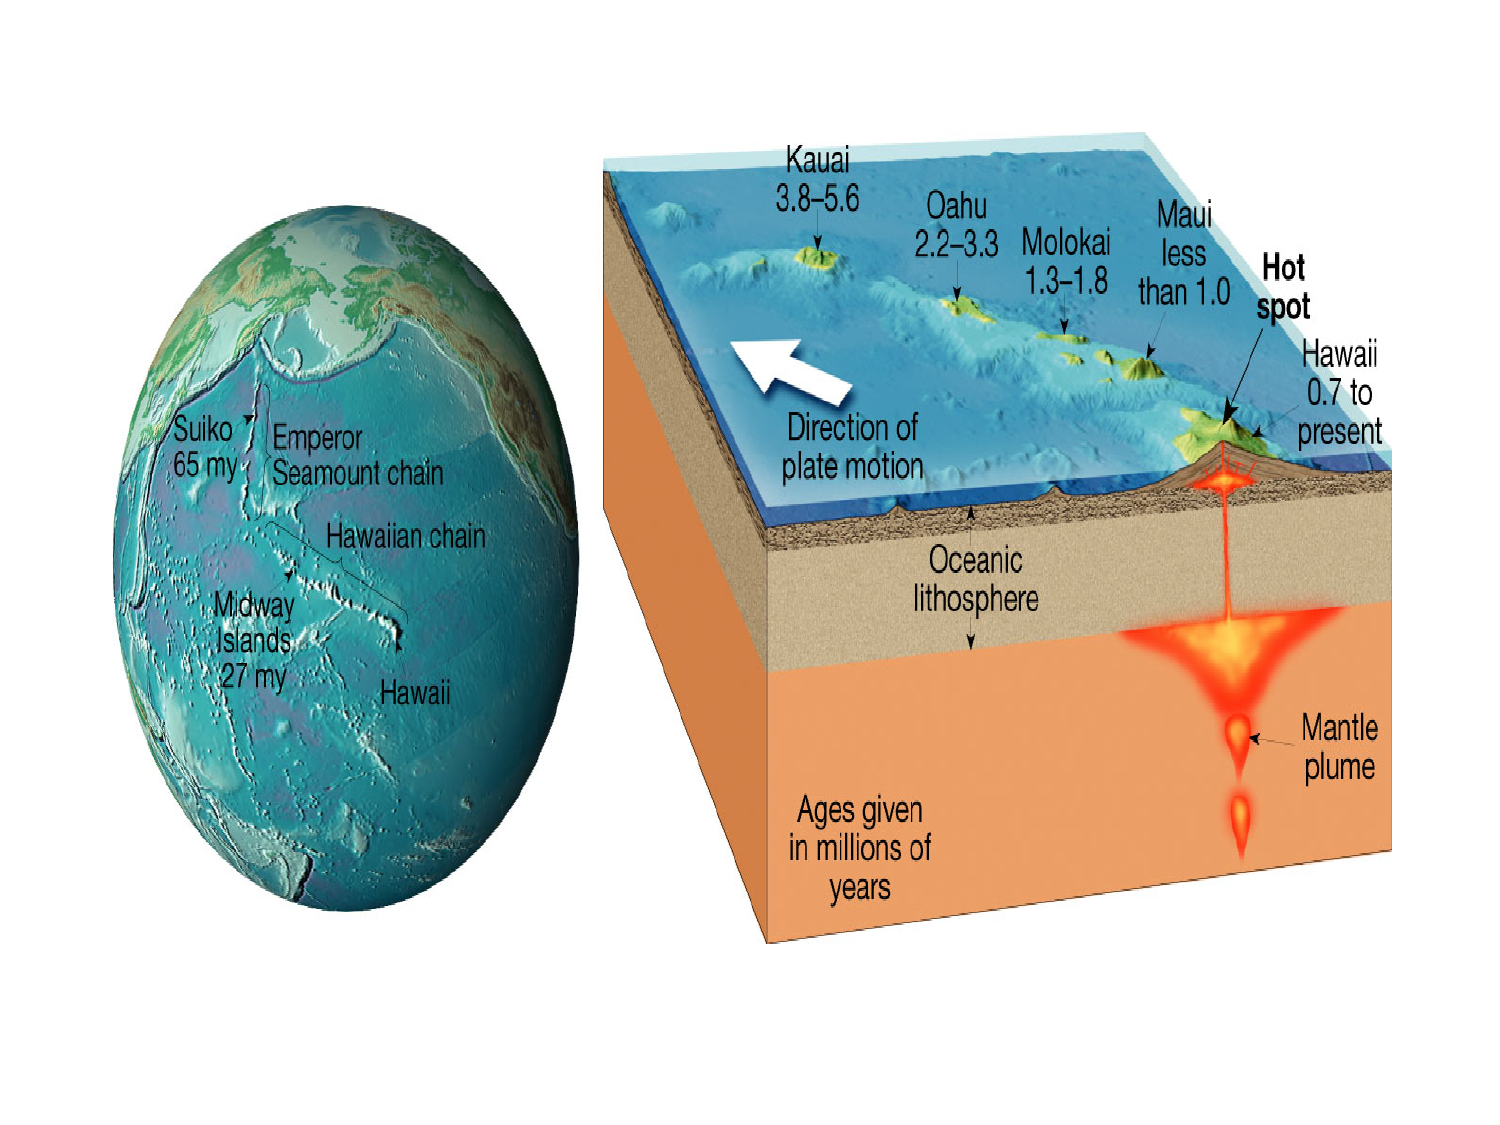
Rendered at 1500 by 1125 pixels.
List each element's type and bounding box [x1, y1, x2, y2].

picture [111, 131, 1392, 945]
text_box [76, 37, 1427, 1038]
